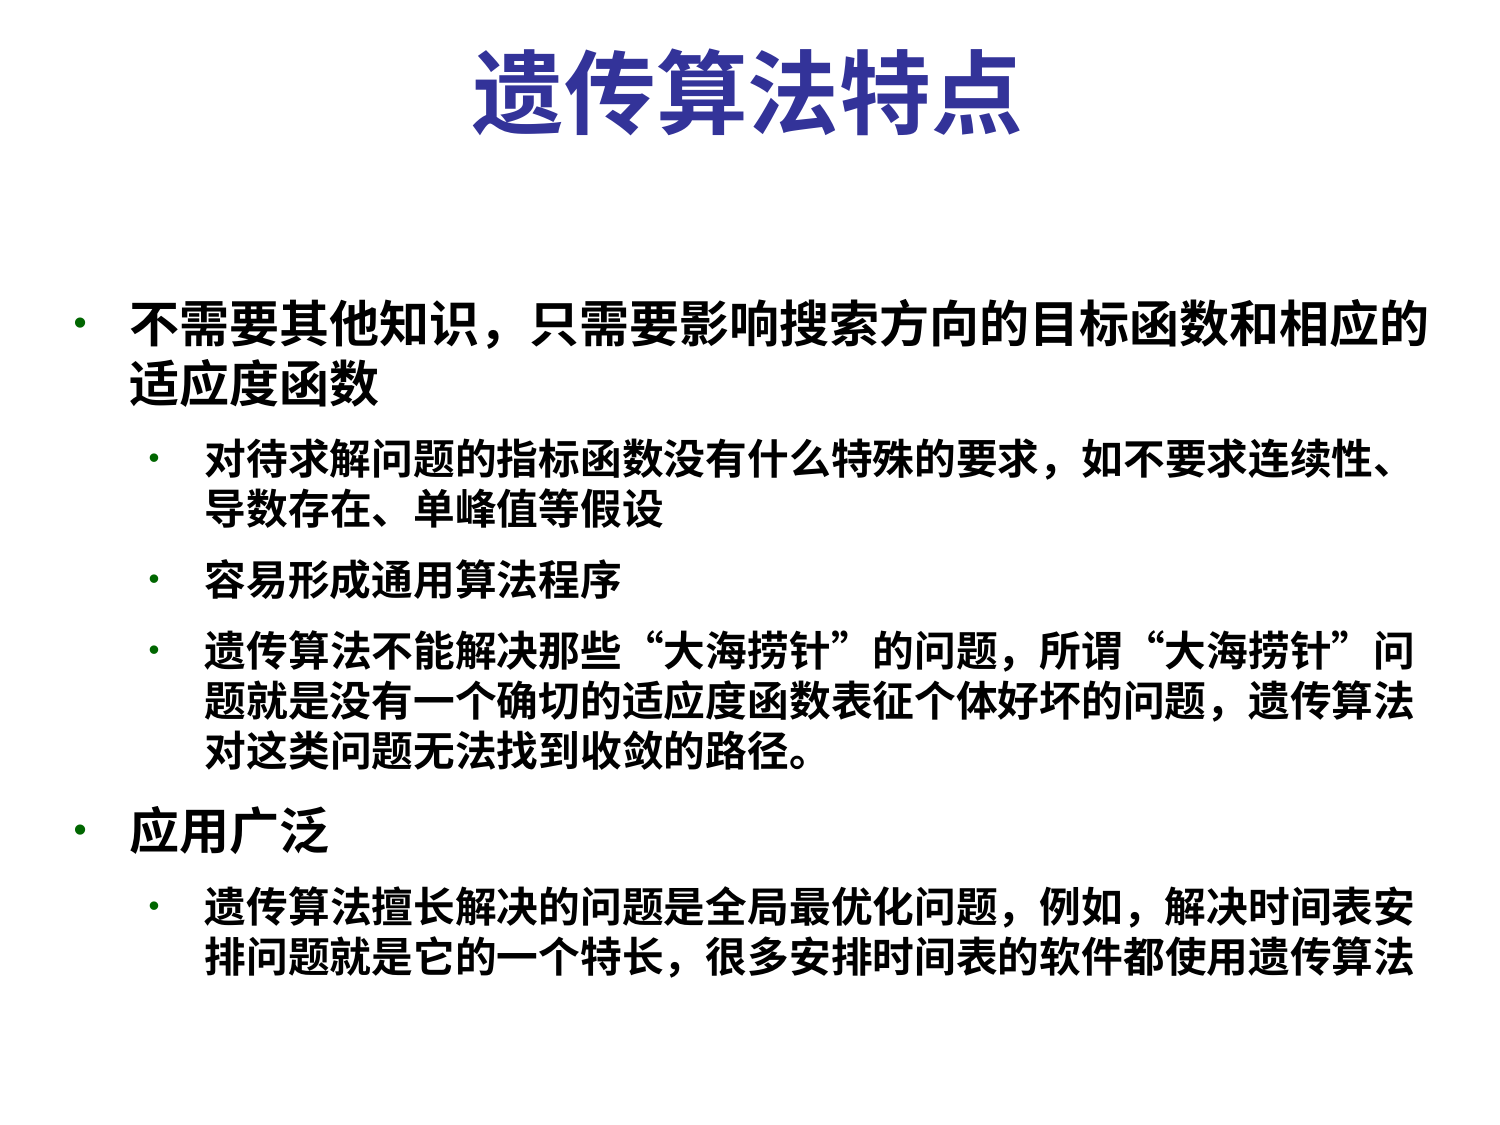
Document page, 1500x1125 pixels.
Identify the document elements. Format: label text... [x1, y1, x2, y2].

text_box 遗传算法特点 [407, 28, 1090, 154]
text_box 不需要其他知识，只需要影响搜索方向的目标函数和相应的适应度函数 对待求解问题的指标函数没有什么特殊的要求，如不要求连续性、导数存在、单峰值等假设 容易形成通用算法程序 遗传算法不能解决那些“大海捞针”的问题，所谓“大海捞针”问题就是没有一个确切的适应度函数表征个体好坏的问题，遗传算法对这类问题无法找到收敛的路径。 应用广泛 遗传算法擅长解决的问题是全局最优化问题，例如，解决时间表安排问题就是它的一个特长，很多安排时间表的软件都使用遗传算法 [58, 284, 1472, 989]
